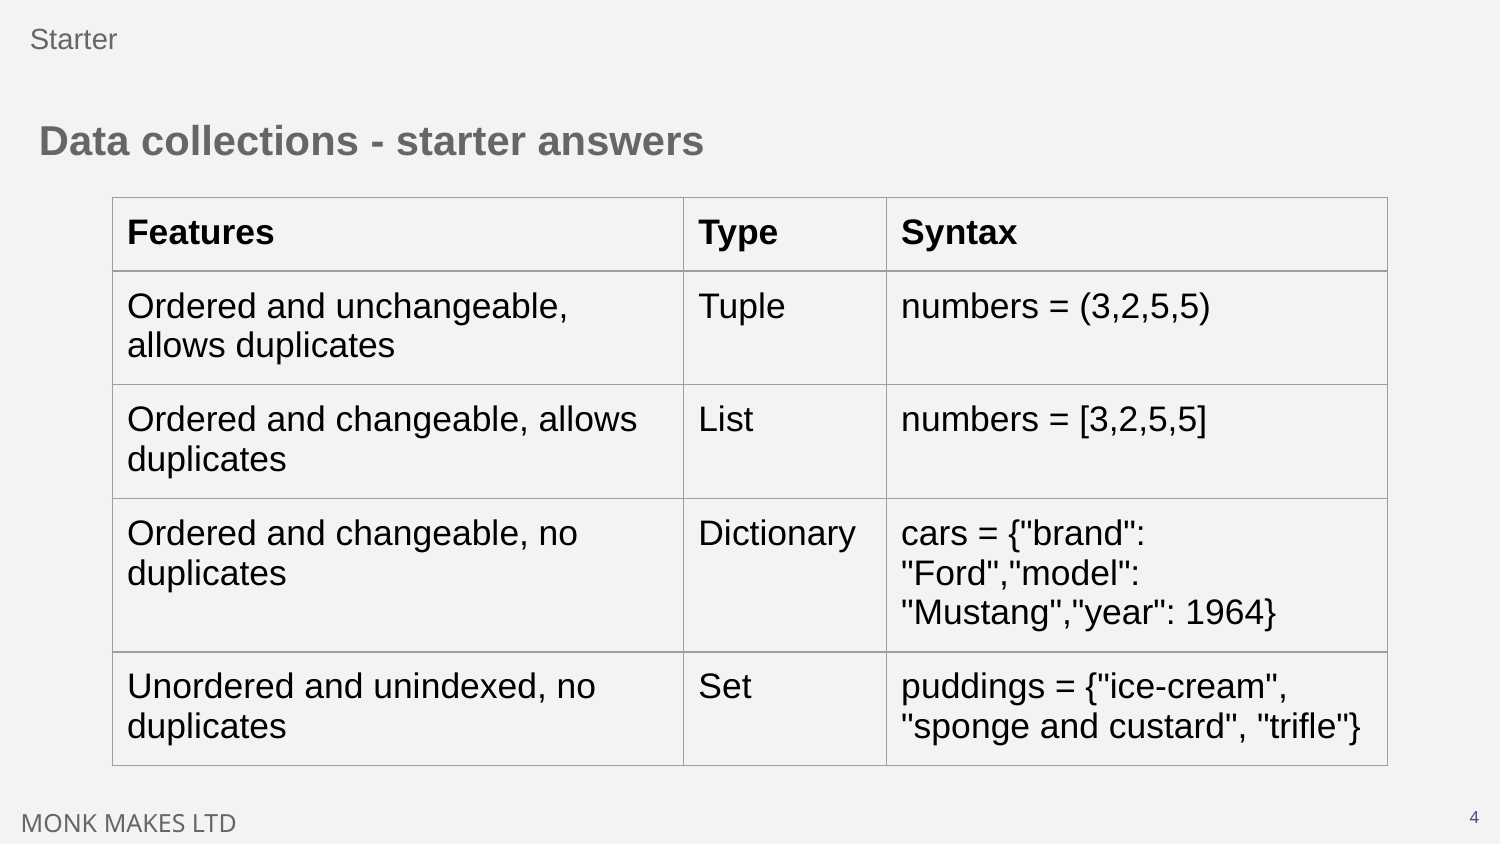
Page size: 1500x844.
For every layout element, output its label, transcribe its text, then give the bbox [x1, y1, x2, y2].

table_cell Ordered and changeable, allows duplicates [113, 385, 683, 498]
slide_number ‹#› [1448, 792, 1500, 844]
table_cell List [684, 385, 886, 498]
table_cell numbers = [3,2,5,5] [887, 385, 1387, 498]
table_cell cars = {"brand": "Ford","model": "Mustang","year": 1964} [887, 499, 1387, 651]
table_cell puddings = {"ice-cream", "sponge and custard", "trifle"} [887, 653, 1387, 765]
table_cell Dictionary [684, 499, 886, 651]
table_cell numbers = (3,2,5,5) [887, 272, 1387, 384]
title Data collections - starter answers [23, 81, 1422, 198]
table_header Type [684, 198, 886, 270]
table_cell Ordered and changeable, no duplicates [113, 499, 683, 651]
table_cell Set [684, 653, 886, 765]
table_header Syntax [887, 198, 1387, 270]
table_header Features [113, 198, 683, 270]
table_cell Unordered and unindexed, no duplicates [113, 653, 683, 765]
table_cell Tuple [684, 272, 886, 384]
table_cell Ordered and unchangeable, allows duplicates [113, 272, 683, 384]
subtitle Starter [14, 0, 1500, 52]
